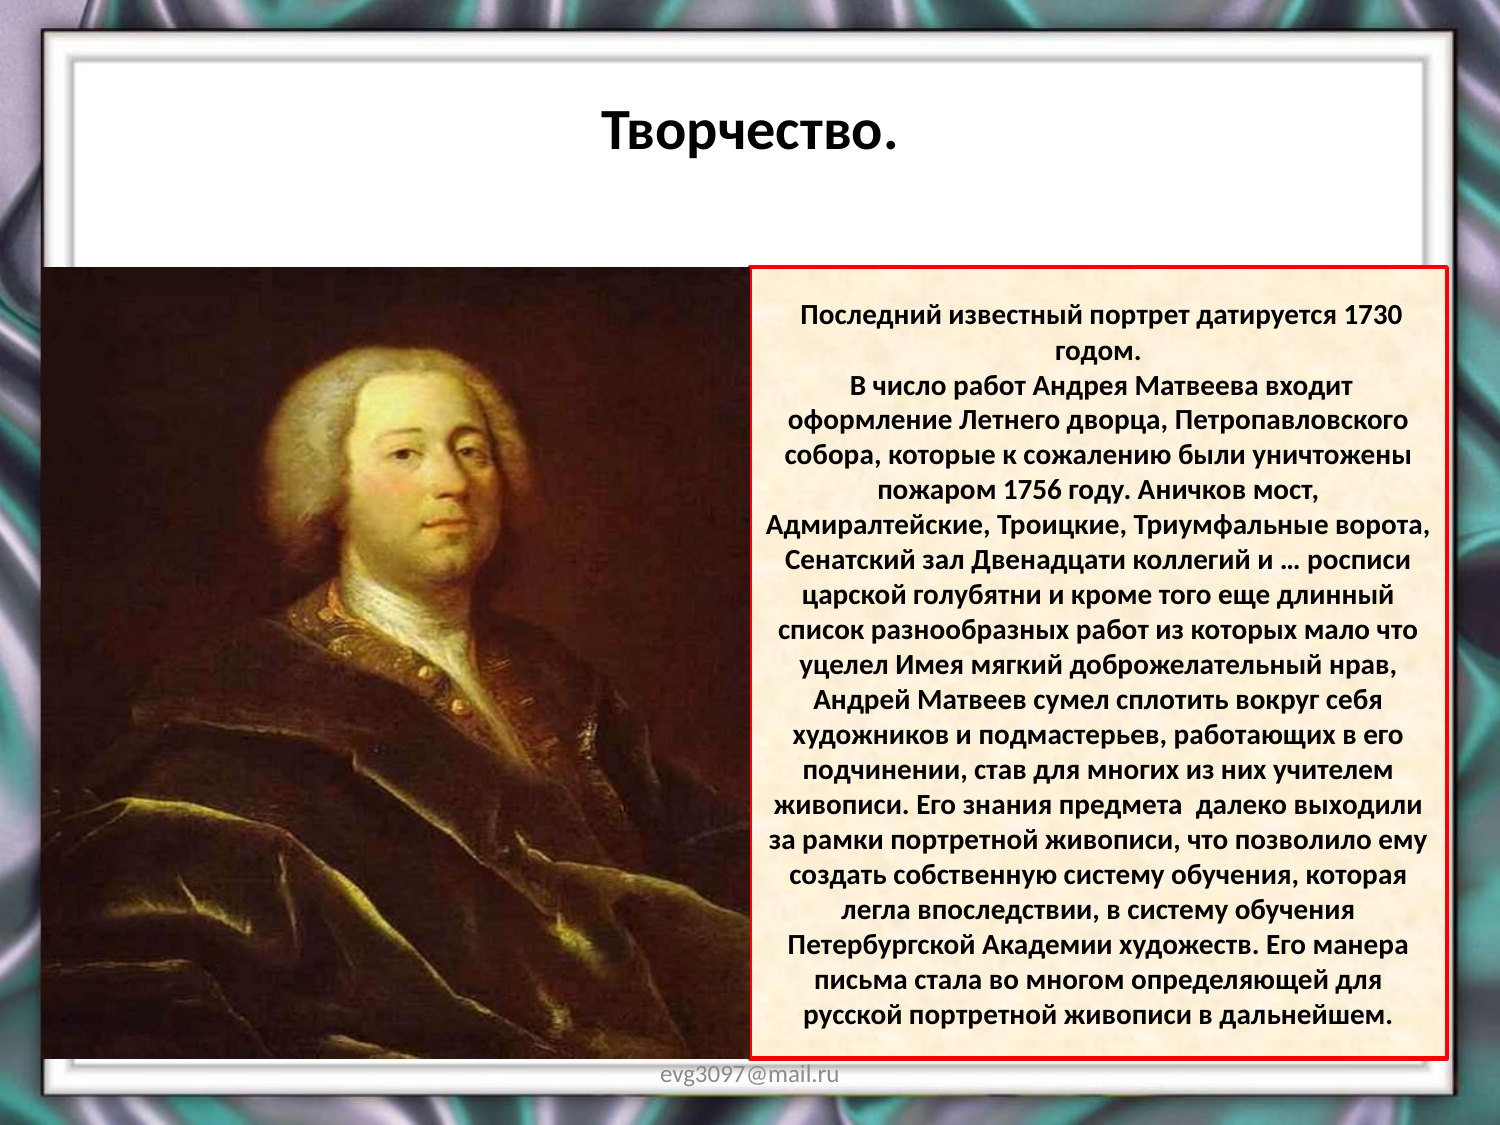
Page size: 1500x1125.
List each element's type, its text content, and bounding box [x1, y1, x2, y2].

text_box Последний известный портрет датируется 1730 годом. В число работ Андрея Матвеева входит оформление Летнего дворца, Петропавловского собора, которые к сожалению были уничтожены пожаром 1756 году. Аничков мост, Адмиралтейские, Троицкие, Триумфальные ворота, Сенатский зал Двенадцати коллегий и … росписи царской голубятни и кроме того еще длинный список разнообразных работ из которых мало что уцелел Имея мягкий доброжелательный нрав, Андрей Матвеев сумел сплотить вокруг себя художников и подмастерьев, работающих в его подчинении, став для многих из них учителем живописи. Его знания предмета далеко выходили за рамки портретной живописи, что позволило ему создать собственную систему обучения, которая легла впоследствии, в систему обучения Петербургской Академии художеств. Его манера письма стала во многом определяющей для русской портретной живописи в дальнейшем. [748, 265, 1449, 1061]
title Творчество. [75, 45, 1425, 209]
footer evg3097@mail.ru [512, 1061, 988, 1103]
picture [0, 0, 1500, 1125]
